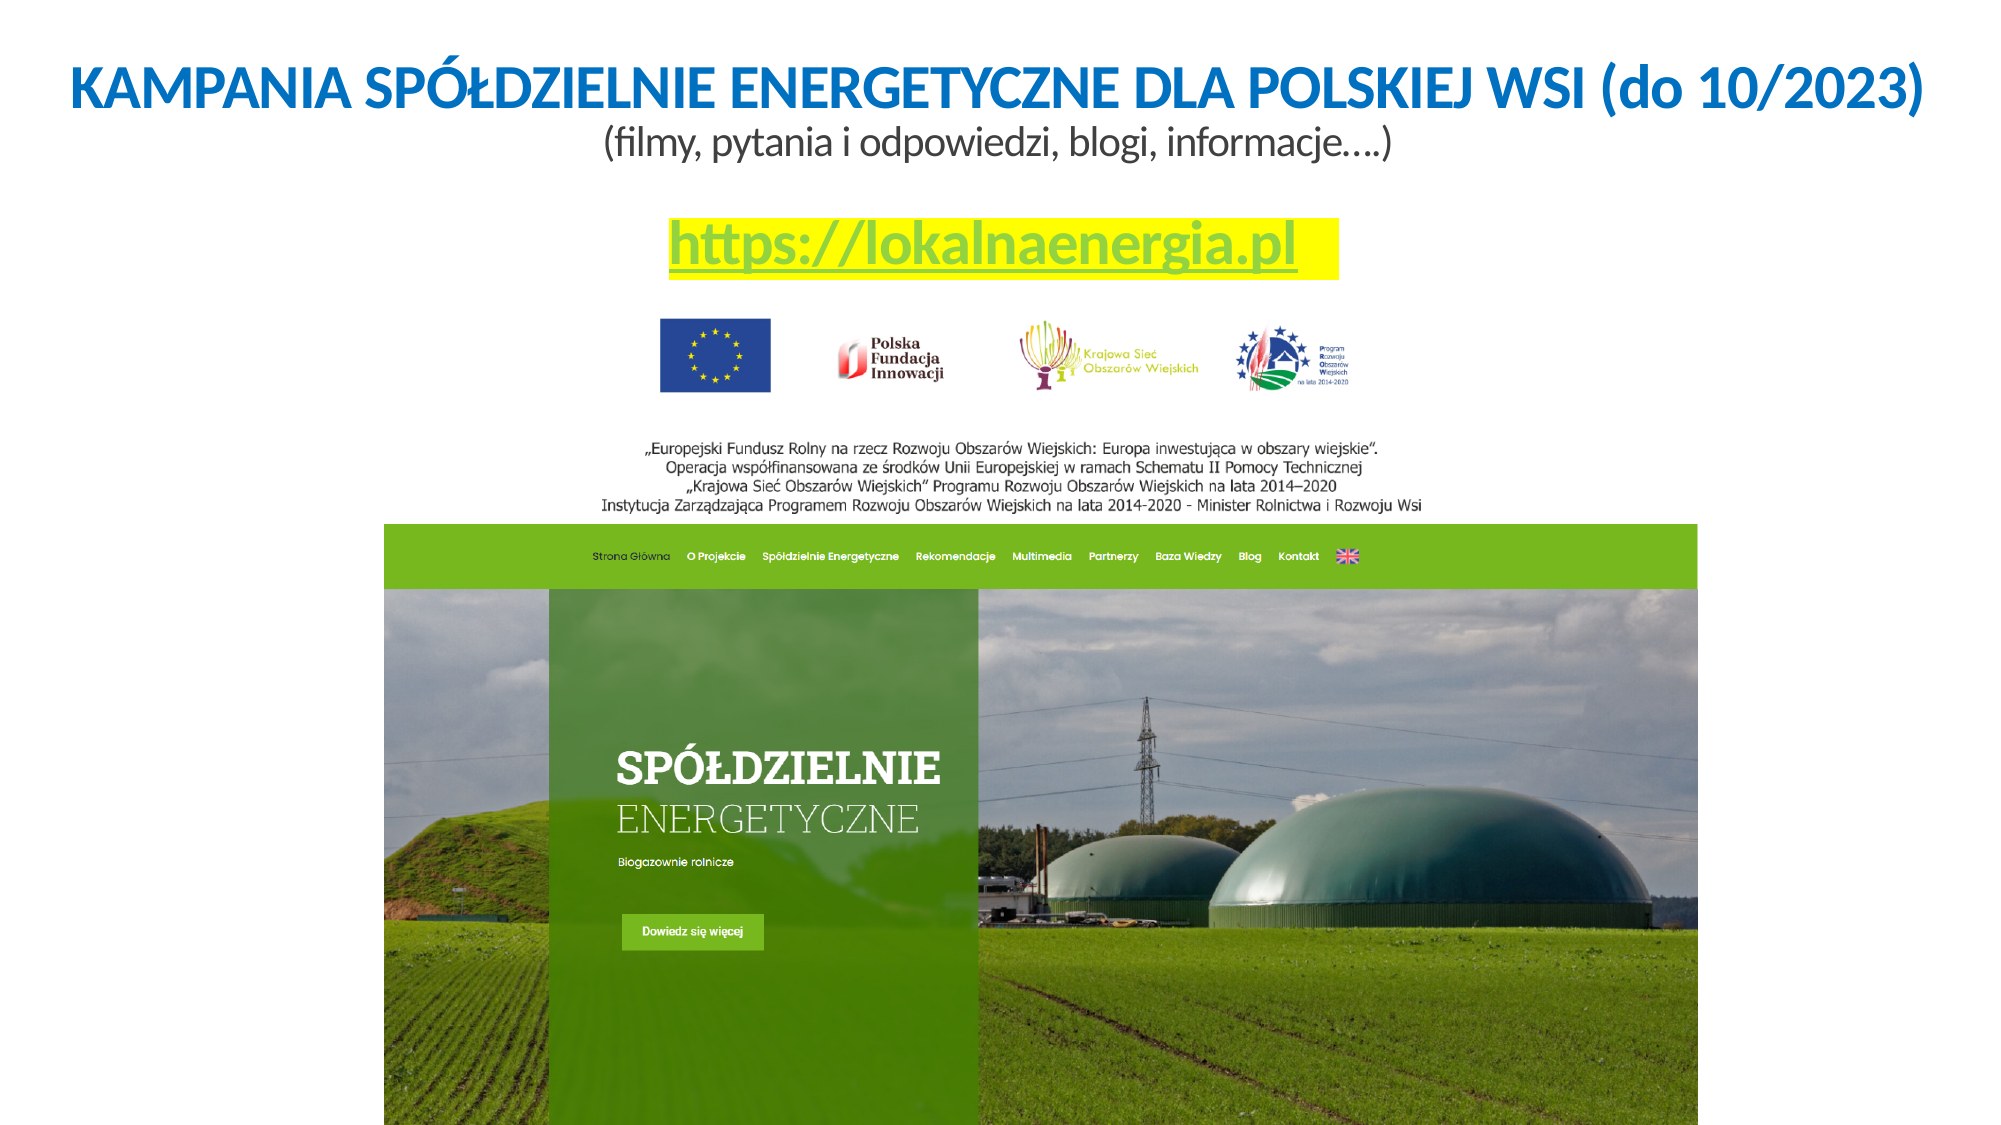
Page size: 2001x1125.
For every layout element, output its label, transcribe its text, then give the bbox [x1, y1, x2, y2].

title KAMPANIA SPÓŁDZIELNIE ENERGETYCZNE DLA POLSKIEJ WSI (do 10/2023) (filmy, pytania i odpowiedzi, blogi, informacje….) https://lokalnaenergia.pl [16, 47, 1980, 285]
picture [384, 313, 1699, 1125]
